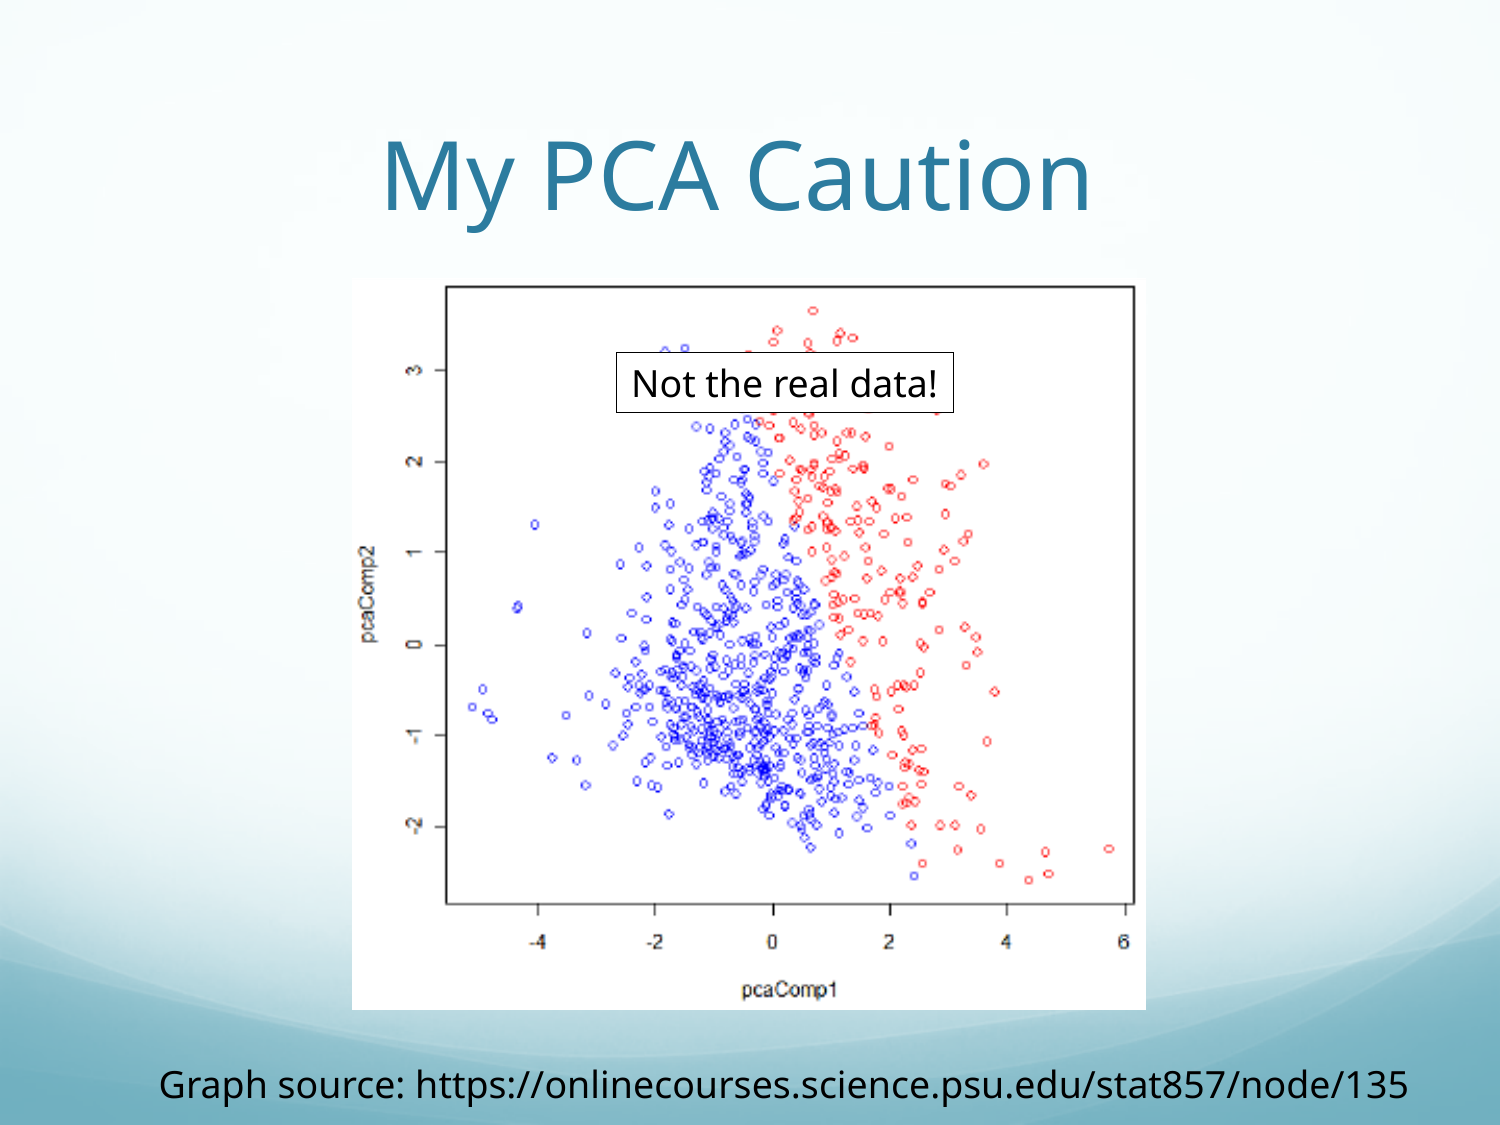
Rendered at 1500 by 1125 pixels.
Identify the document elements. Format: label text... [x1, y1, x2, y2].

text_box Graph source: https://onlinecourses.science.psu.edu/stat857/node/135 [143, 1053, 1435, 1114]
title My PCA Caution [90, 17, 1410, 237]
picture [351, 277, 1147, 1011]
